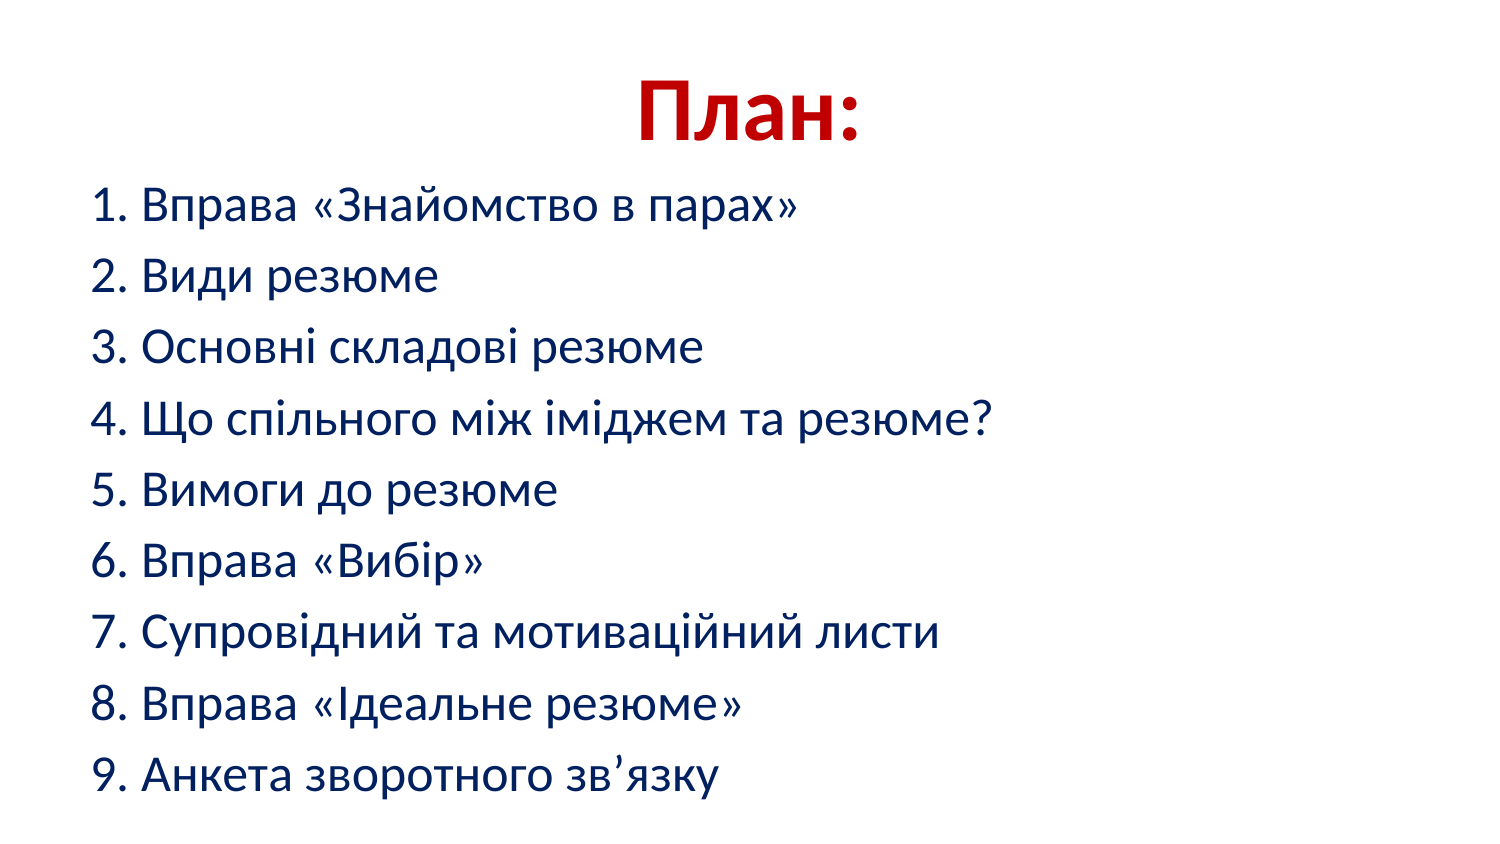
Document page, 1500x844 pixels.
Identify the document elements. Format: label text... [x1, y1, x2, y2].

list 1. Вправа «Знайомство в парах» 2. Види резюме 3. Основні складові резюме 4. Що спільного між іміджем та резюме? 5. Вимоги до резюме 6. Вправа «Вибір» 7. Супровідний та мотиваційний листи 8. Вправа «Ідеальне резюме» 9. Анкета зворотного зв’язку [75, 161, 1425, 812]
title План: [75, 33, 1425, 161]
